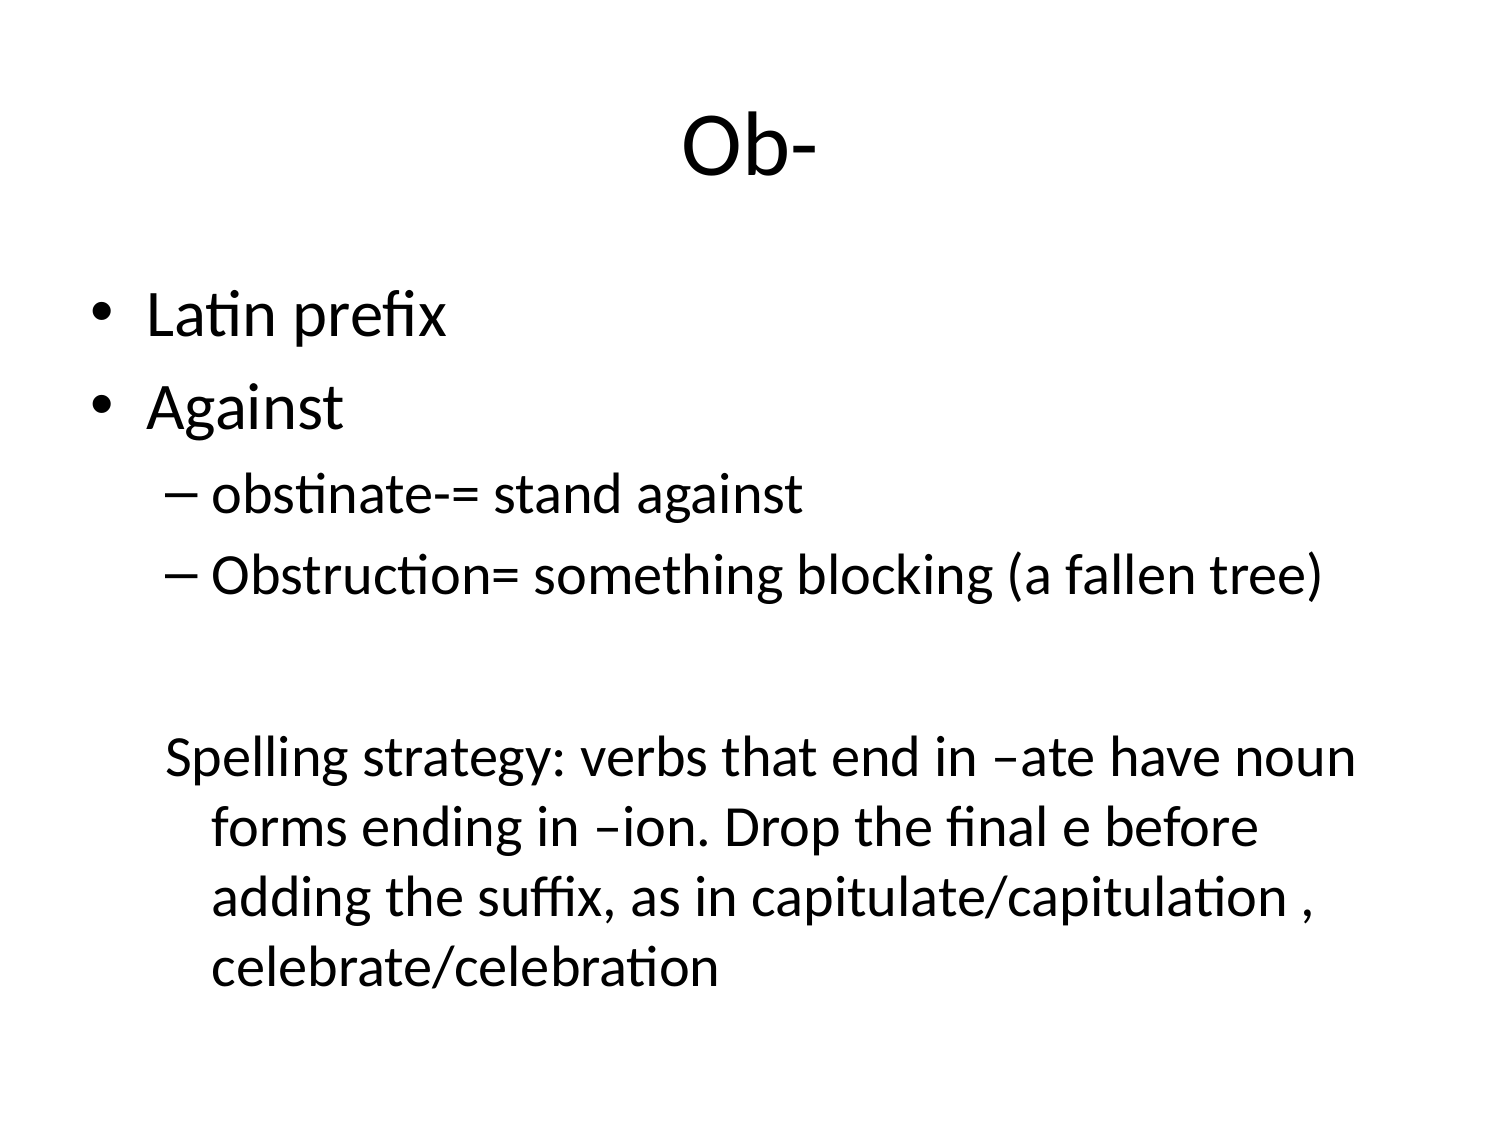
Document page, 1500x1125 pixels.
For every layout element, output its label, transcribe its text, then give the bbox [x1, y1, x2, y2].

title Ob- [75, 45, 1425, 233]
list Latin prefix Against obstinate-= stand against Obstruction= something blocking (a fallen tree) Spelling strategy: verbs that end in –ate have noun forms ending in –ion. Drop the final e before adding the suffix, as in capitulate/capitulation , celebrate/celebration [75, 262, 1425, 1005]
